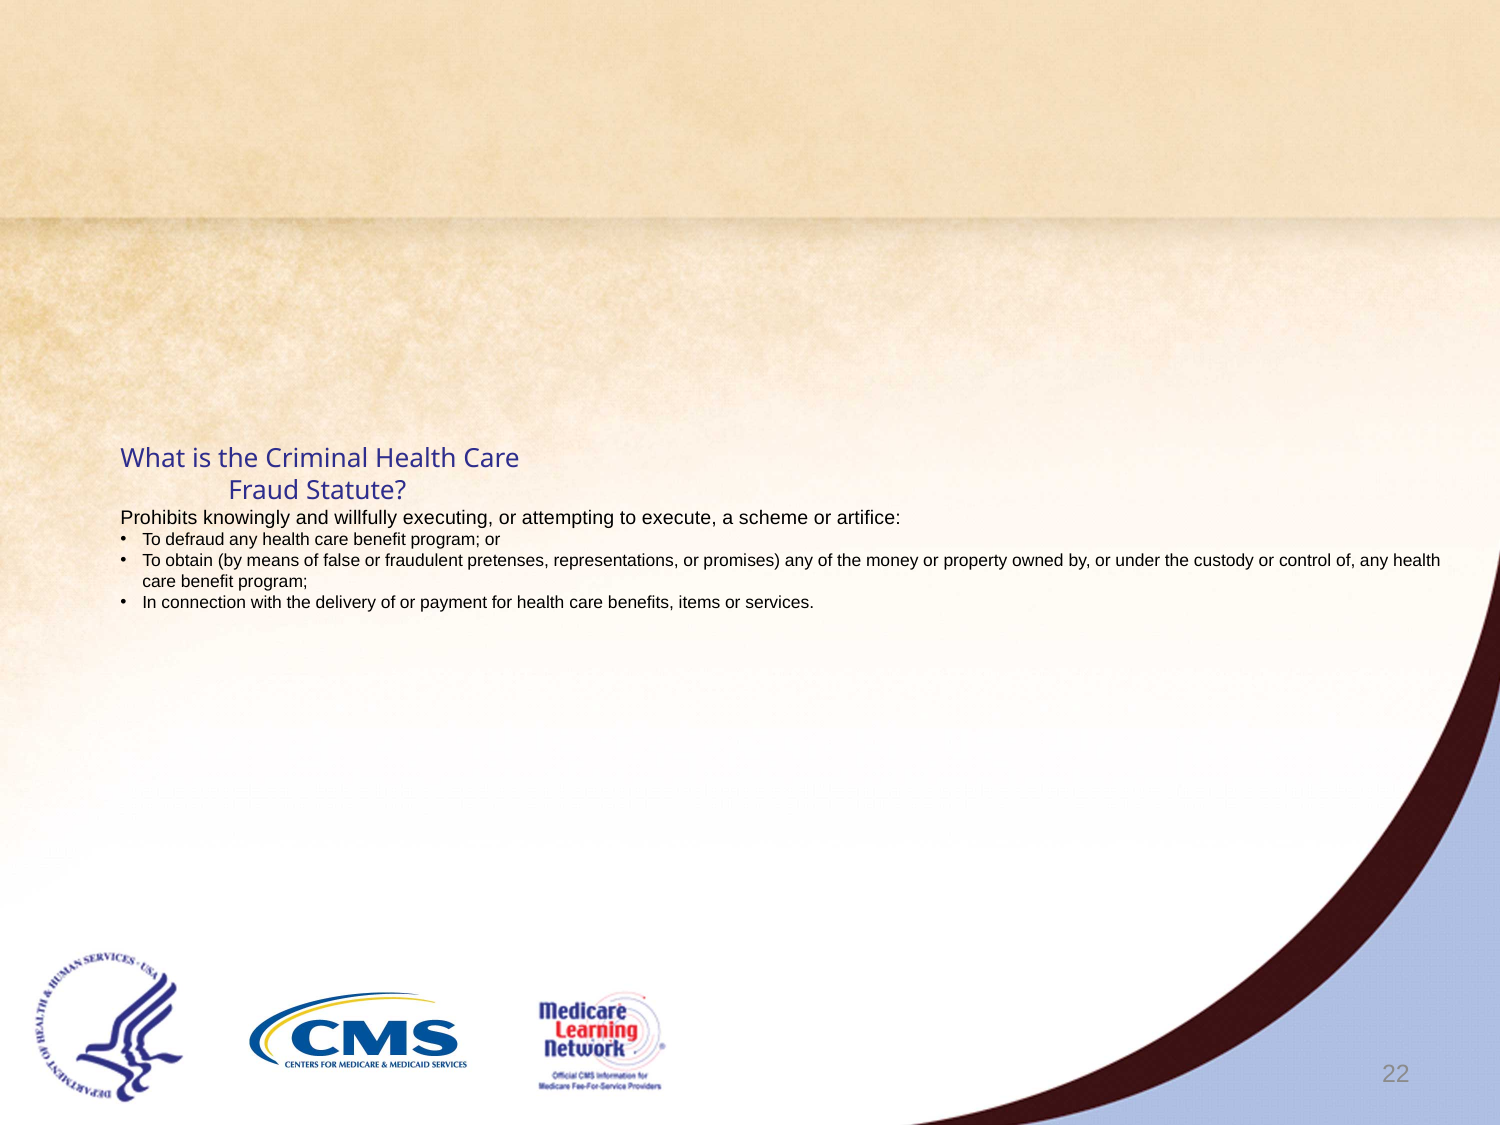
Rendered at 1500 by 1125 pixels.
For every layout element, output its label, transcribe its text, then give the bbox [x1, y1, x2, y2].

slide_number 22 [1074, 1042, 1425, 1103]
title What is the Criminal Health Care Fraud Statute? Prohibits knowingly and willfully executing, or attempting to execute, a scheme or artifice: To defraud any health care benefit program; or To obtain (by means of false or fraudulent pretenses, representations, or promises) any of the money or property owned by, or under the custody or control of, any health care benefit program; In connection with the delivery of or payment for health care benefits, items or services. [105, 434, 1468, 622]
picture [0, 0, 1500, 1125]
